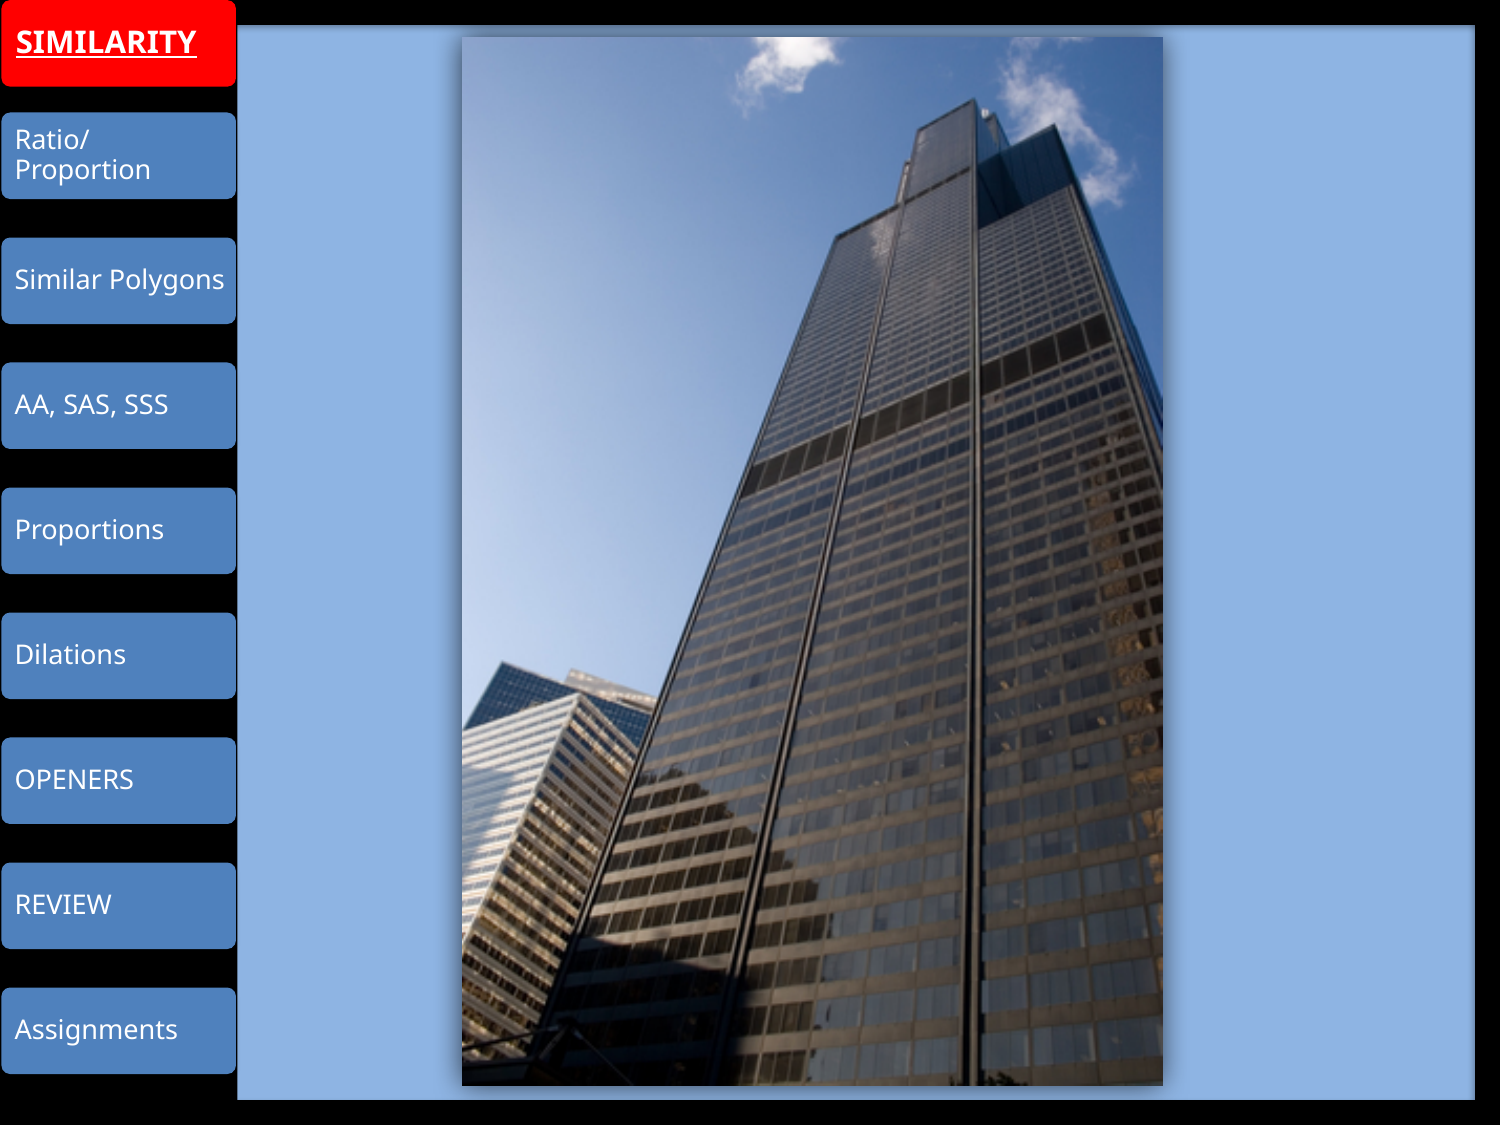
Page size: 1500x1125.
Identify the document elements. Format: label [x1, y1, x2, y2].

text_box [0, 0, 238, 1125]
text_box [238, 0, 1500, 1125]
picture [462, 37, 1163, 1086]
